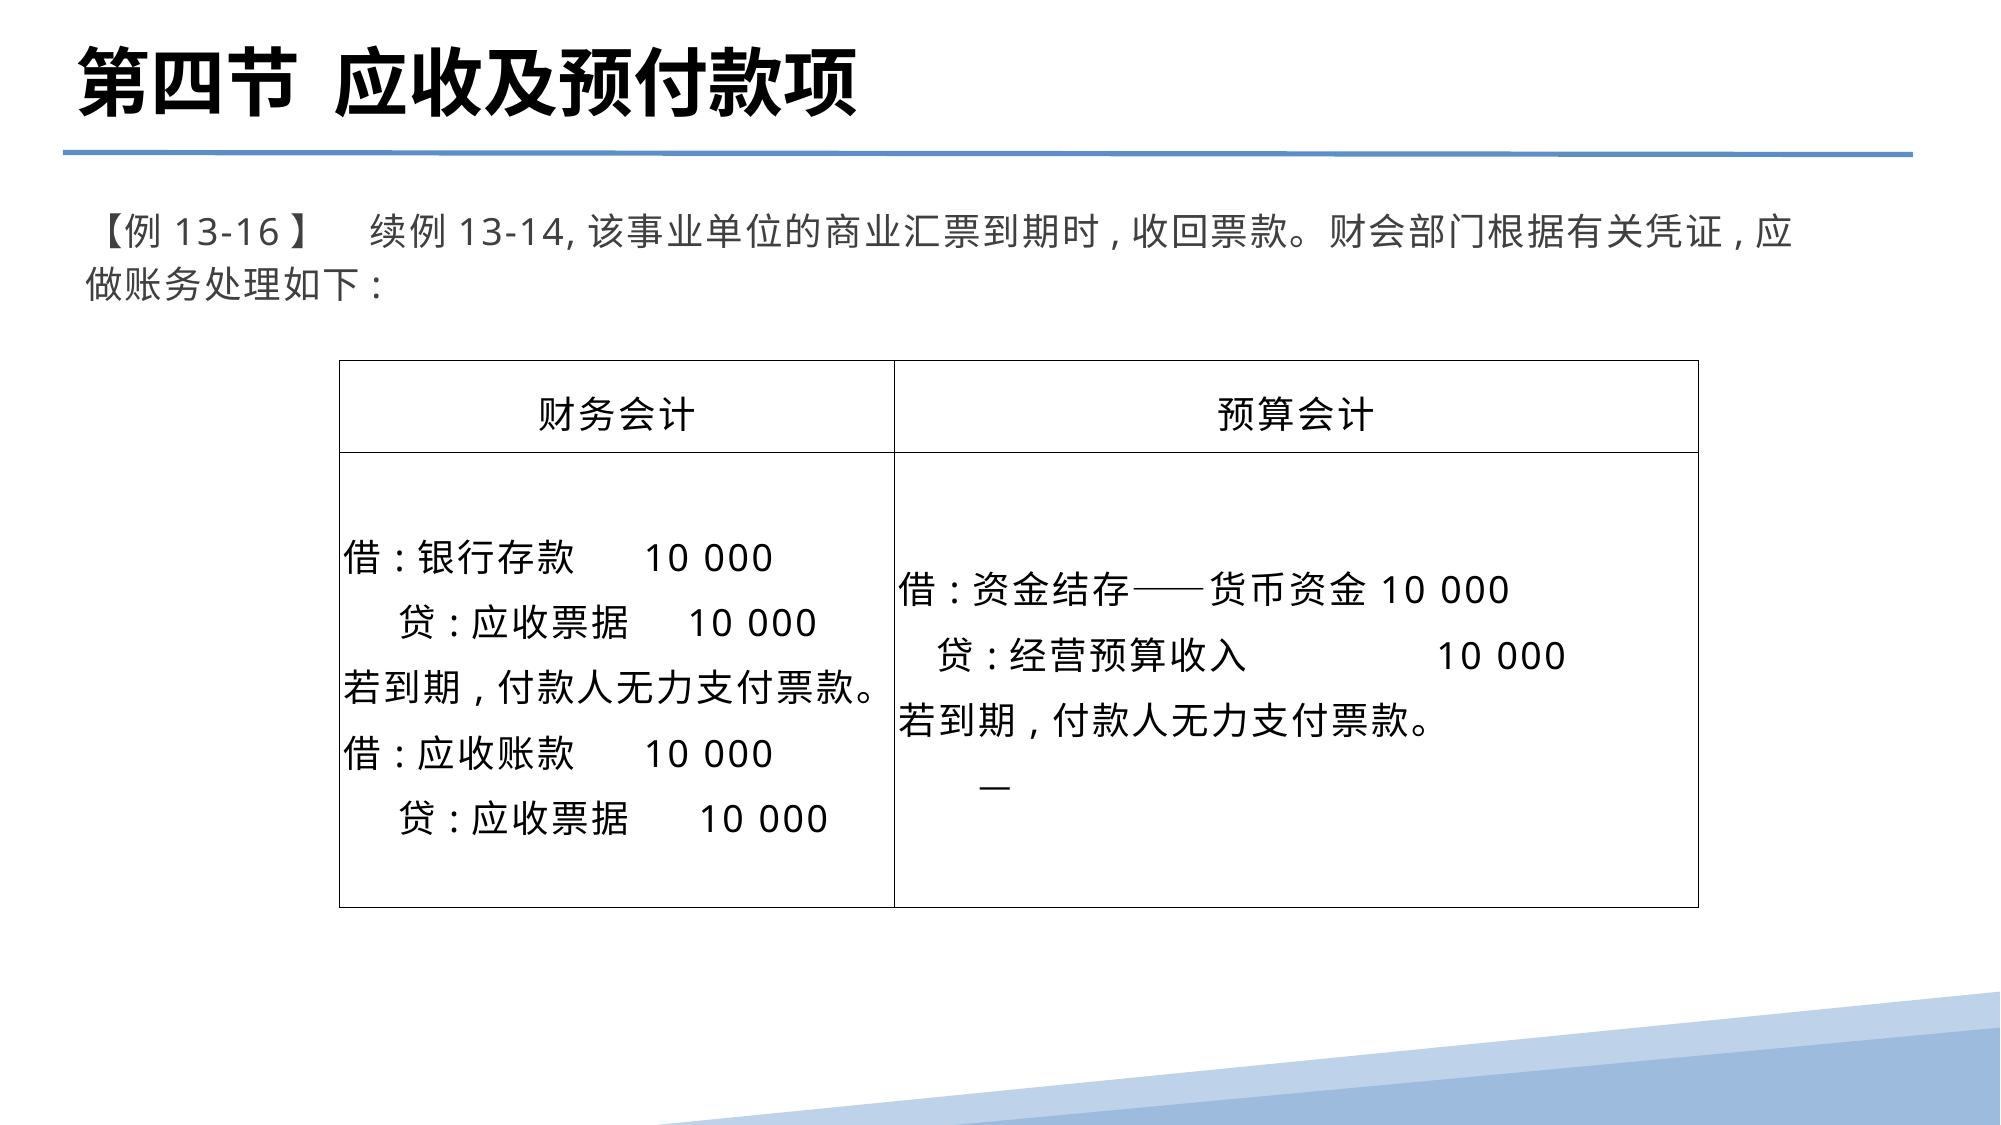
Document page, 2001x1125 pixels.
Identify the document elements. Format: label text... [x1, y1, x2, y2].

table_header 财务会计 [340, 361, 894, 452]
table_cell 借:资金结存——货币资金10 000 贷:经营预算收入 10 000 若到期,付款人无力支付票款。 — [895, 453, 1698, 907]
table_header 预算会计 [895, 361, 1698, 452]
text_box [656, 991, 2000, 1125]
text_box 第四节 应收及预付款项 [75, 24, 1925, 125]
table_cell 借:银行存款 10 000 贷:应收票据 10 000 若到期,付款人无力支付票款。 借:应收账款 10 000 贷:应收票据 10 000 [340, 453, 894, 907]
text_box 【例13-16】 续例13-14,该事业单位的商业汇票到期时,收回票款。财会部门根据有关凭证,应做账务处理如下: [74, 155, 1820, 351]
